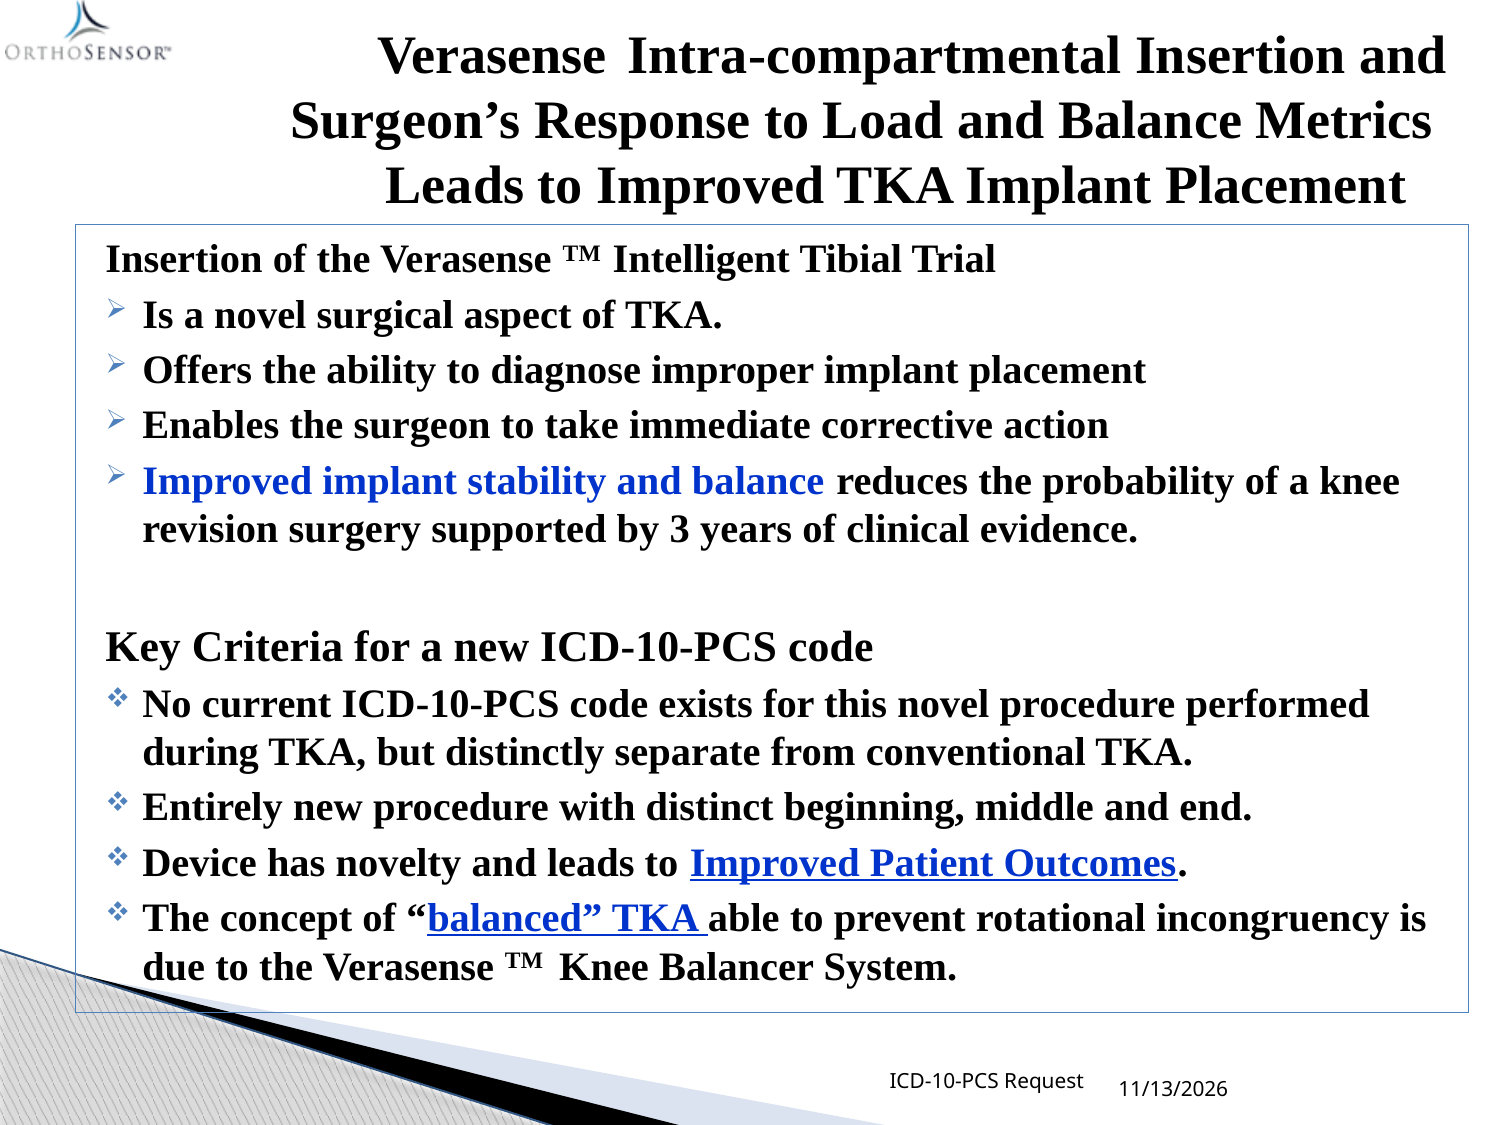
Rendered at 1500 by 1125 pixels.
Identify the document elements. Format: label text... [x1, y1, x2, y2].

list Insertion of the Verasense TM Intelligent Tibial Trial Is a novel surgical aspect of TKA. Offers the ability to diagnose improper implant placement Enables the surgeon to take immediate corrective action Improved implant stability and balance reduces the probability of a knee revision surgery supported by 3 years of clinical evidence. Key Criteria for a new ICD-10-PCS code No current ICD-10-PCS code exists for this novel procedure performed during TKA, but distinctly separate from conventional TKA. Entirely new procedure with distinct beginning, middle and end. Device has novelty and leads to Improved Patient Outcomes. The concept of “balanced” TKA able to prevent rotational incongruency is due to the Verasense TM Knee Balancer System. [75, 224, 1469, 1013]
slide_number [1103, 1051, 1419, 1112]
picture [5, 0, 174, 67]
title Verasense Intra-compartmental Insertion and Surgeon’s Response to Load and Balance Metrics Leads to Improved TKA Implant Placement [174, 12, 1463, 125]
footer ICD-10-PCS Request [718, 1051, 1103, 1100]
